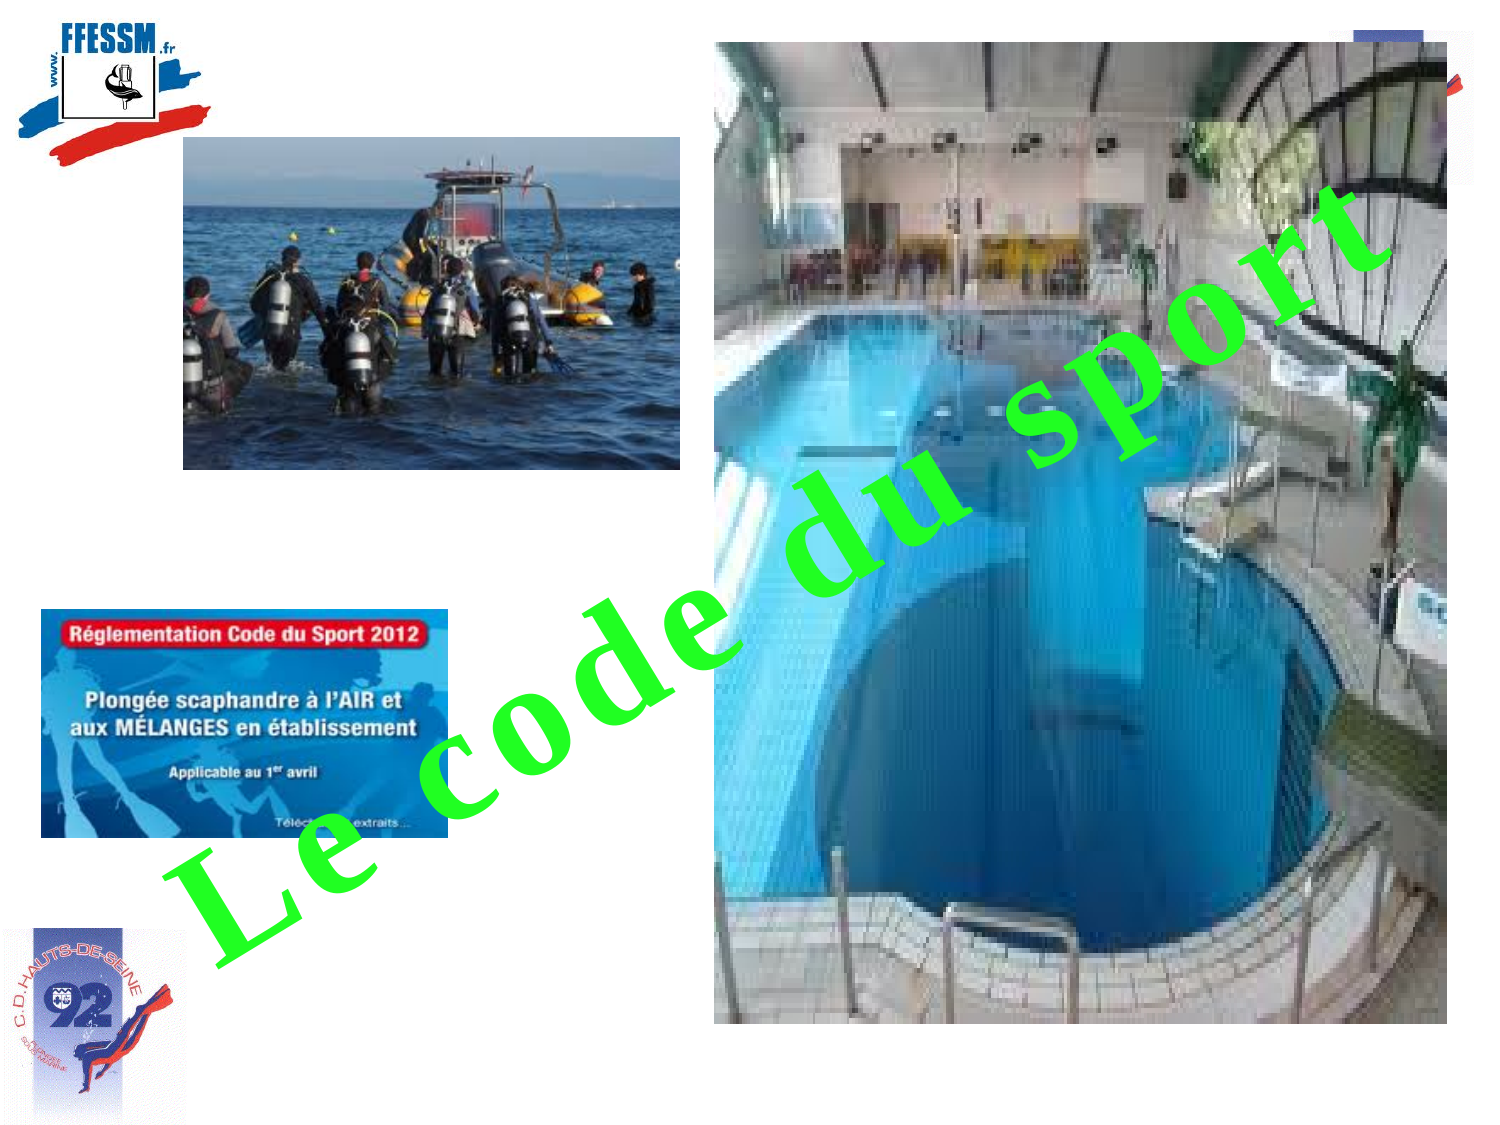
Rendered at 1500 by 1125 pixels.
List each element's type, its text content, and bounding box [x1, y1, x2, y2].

picture [40, 609, 449, 838]
picture [0, 3, 680, 470]
picture [92, 609, 104, 614]
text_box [1, 928, 187, 1125]
picture [714, 30, 1474, 1024]
title Le code du sport [96, 456, 709, 1035]
